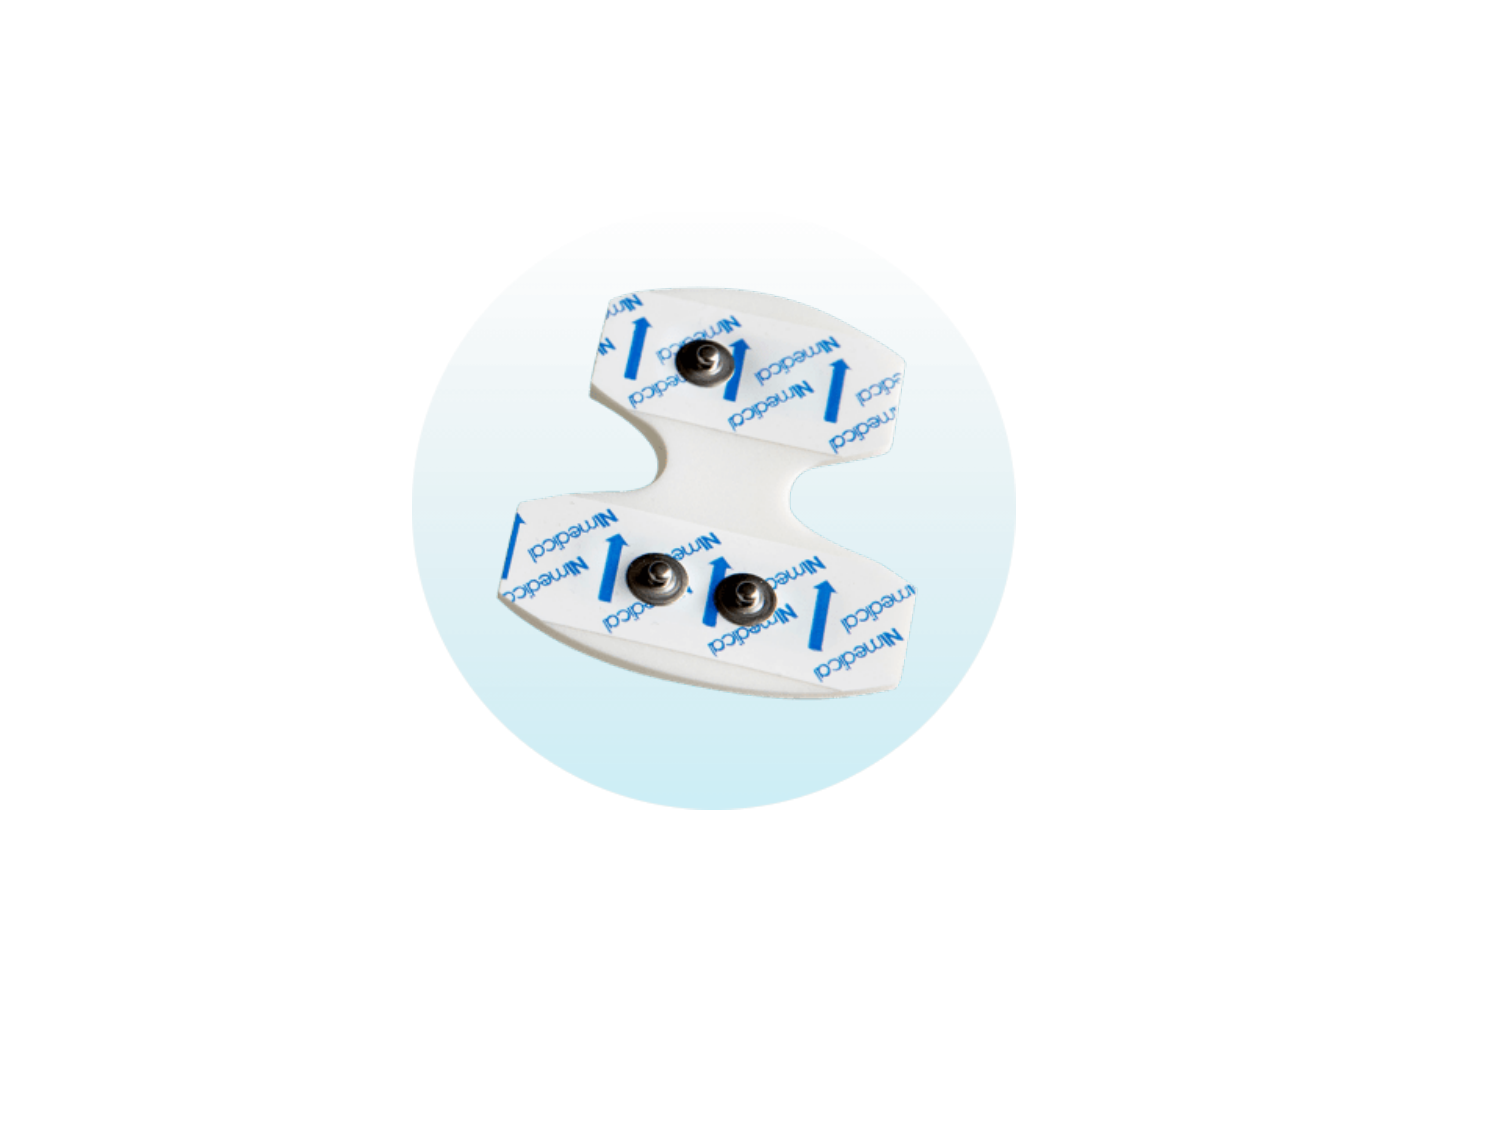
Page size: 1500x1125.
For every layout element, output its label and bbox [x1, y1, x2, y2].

picture [412, 212, 1016, 810]
